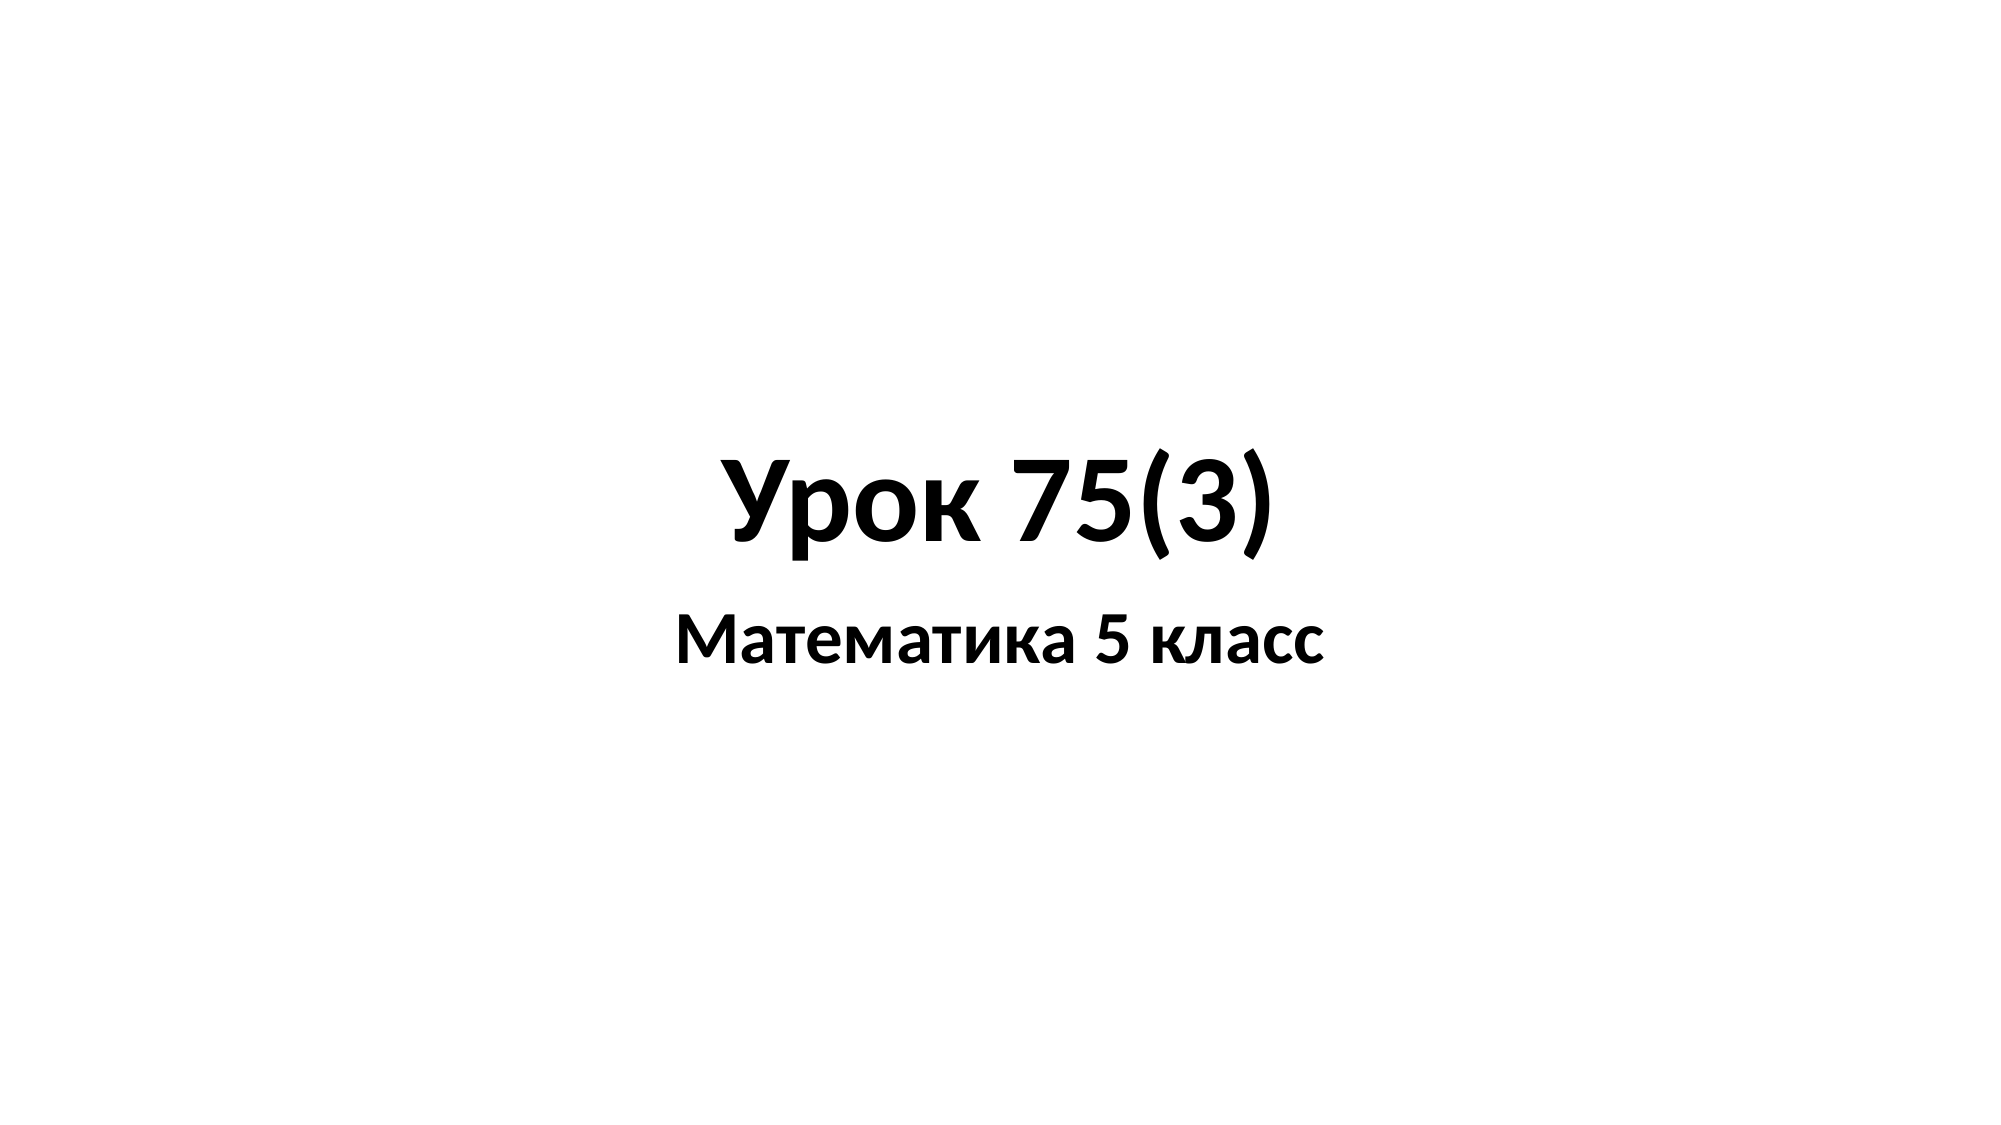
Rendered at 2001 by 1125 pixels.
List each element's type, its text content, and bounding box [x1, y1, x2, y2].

title Урок 75(3) [249, 184, 1750, 576]
subtitle Математика 5 класс [249, 590, 1750, 863]
